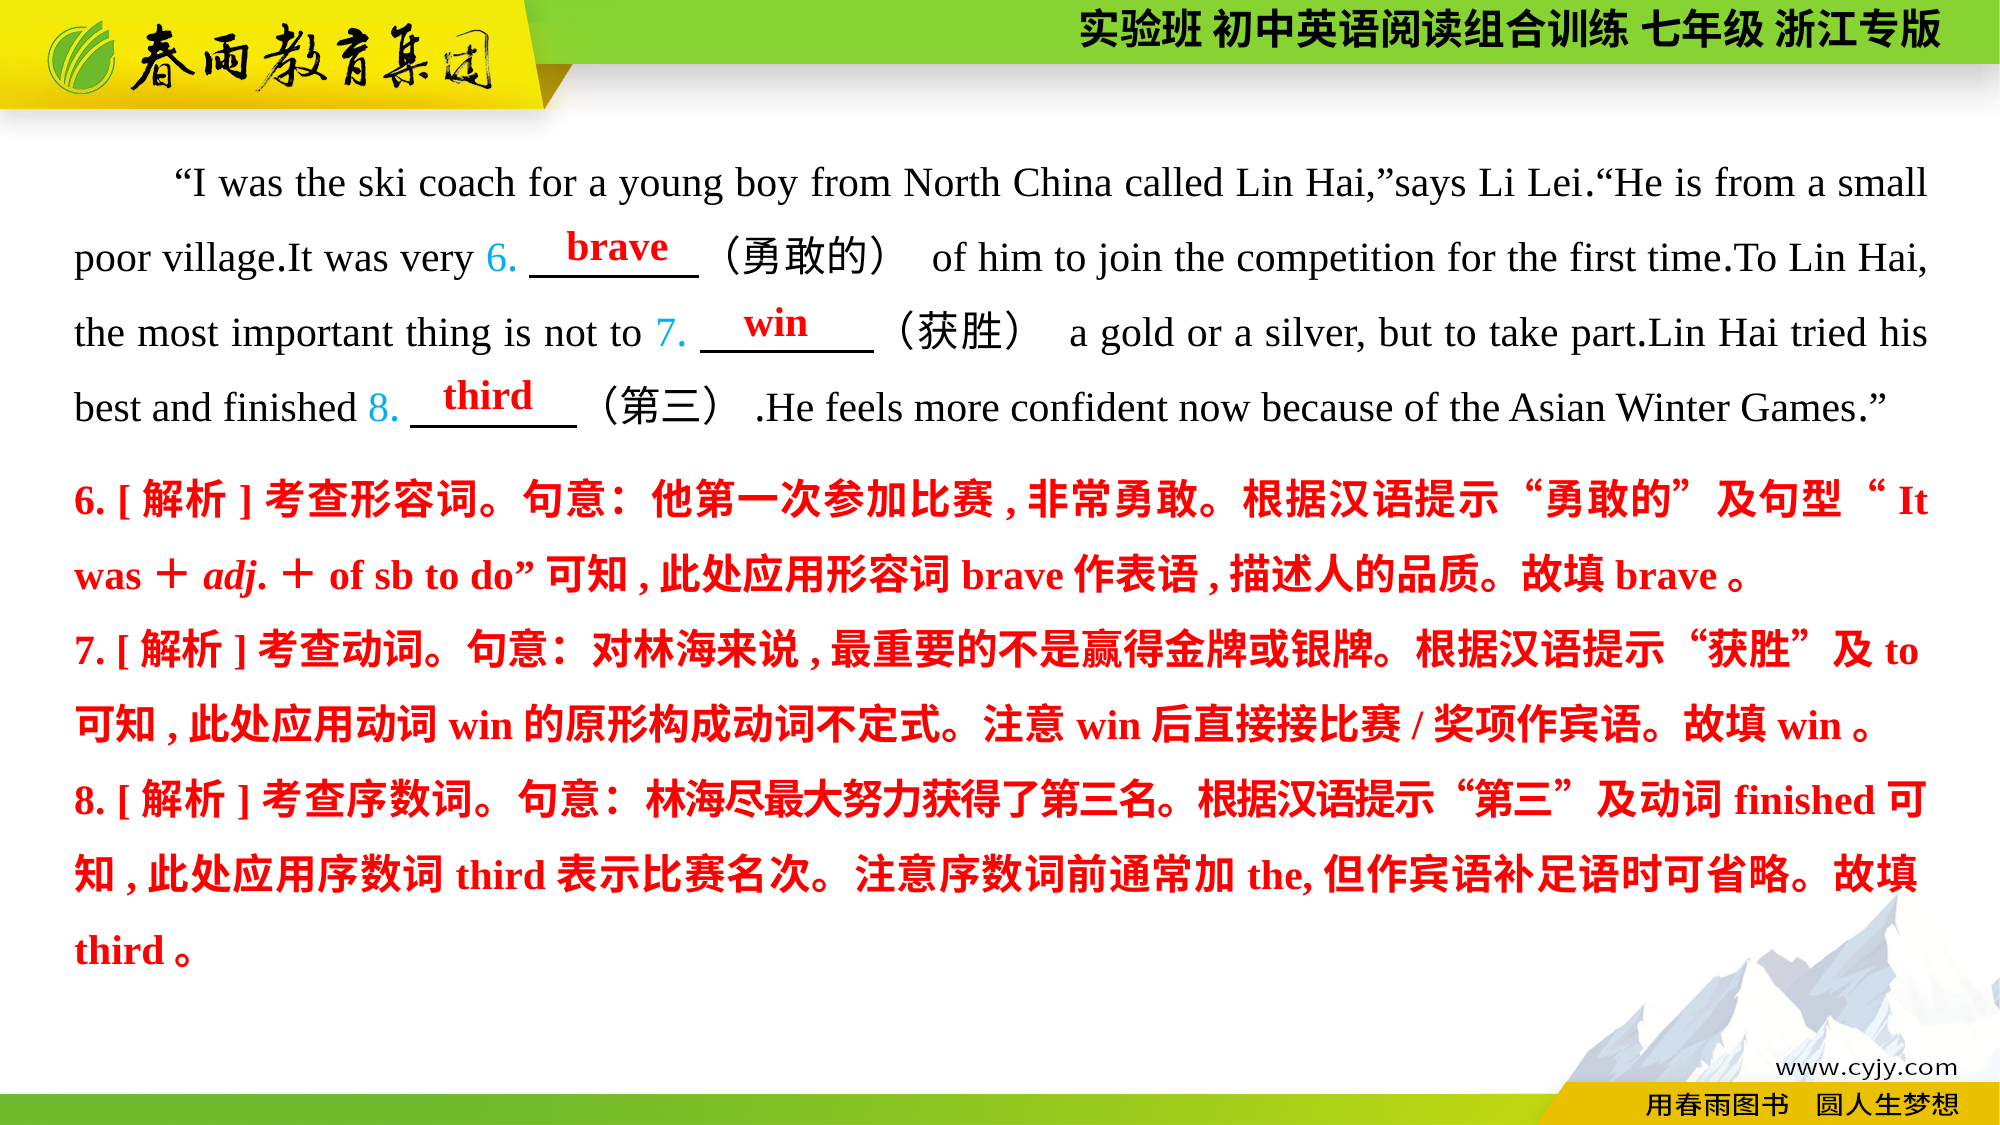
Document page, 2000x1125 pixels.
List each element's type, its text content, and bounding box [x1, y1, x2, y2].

list “I was the ski coach for a young boy from North China called Lin Hai,”says Li Lei.“He is from a small poor village.It was very 6. （勇敢的） of him to join the competition for the first time.To Lin Hai, the most important thing is not to 7. （获胜） a gold or a silver, but to take part.Lin Hai tried his best and finished 8. （第三）.He feels more confident now because of the Asian Winter Games.” [59, 122, 1944, 440]
text_box 6. [解析]考查形容词。句意：他第一次参加比赛,非常勇敢。根据汉语提示“勇敢的”及句型“It was＋adj.＋of sb to do”可知,此处应用形容词brave作表语,描述人的品质。故填brave。 7. [解析]考查动词。句意：对林海来说,最重要的不是赢得金牌或银牌。根据汉语提示“获胜”及to可知,此处应用动词win的原形构成动词不定式。注意win后直接接比赛/奖项作宾语。故填win。 8. [解析]考查序数词。句意：林海尽最大努力获得了第三名。根据汉语提示“第三”及动词finished可知,此处应用序数词third表示比赛名次。注意序数词前通常加the,但作宾语补足语时可省略。故填third。 [59, 440, 1944, 981]
text_box third [428, 360, 549, 426]
text_box brave [551, 211, 684, 276]
picture [0, 0, 2000, 1125]
text_box win [728, 287, 824, 353]
